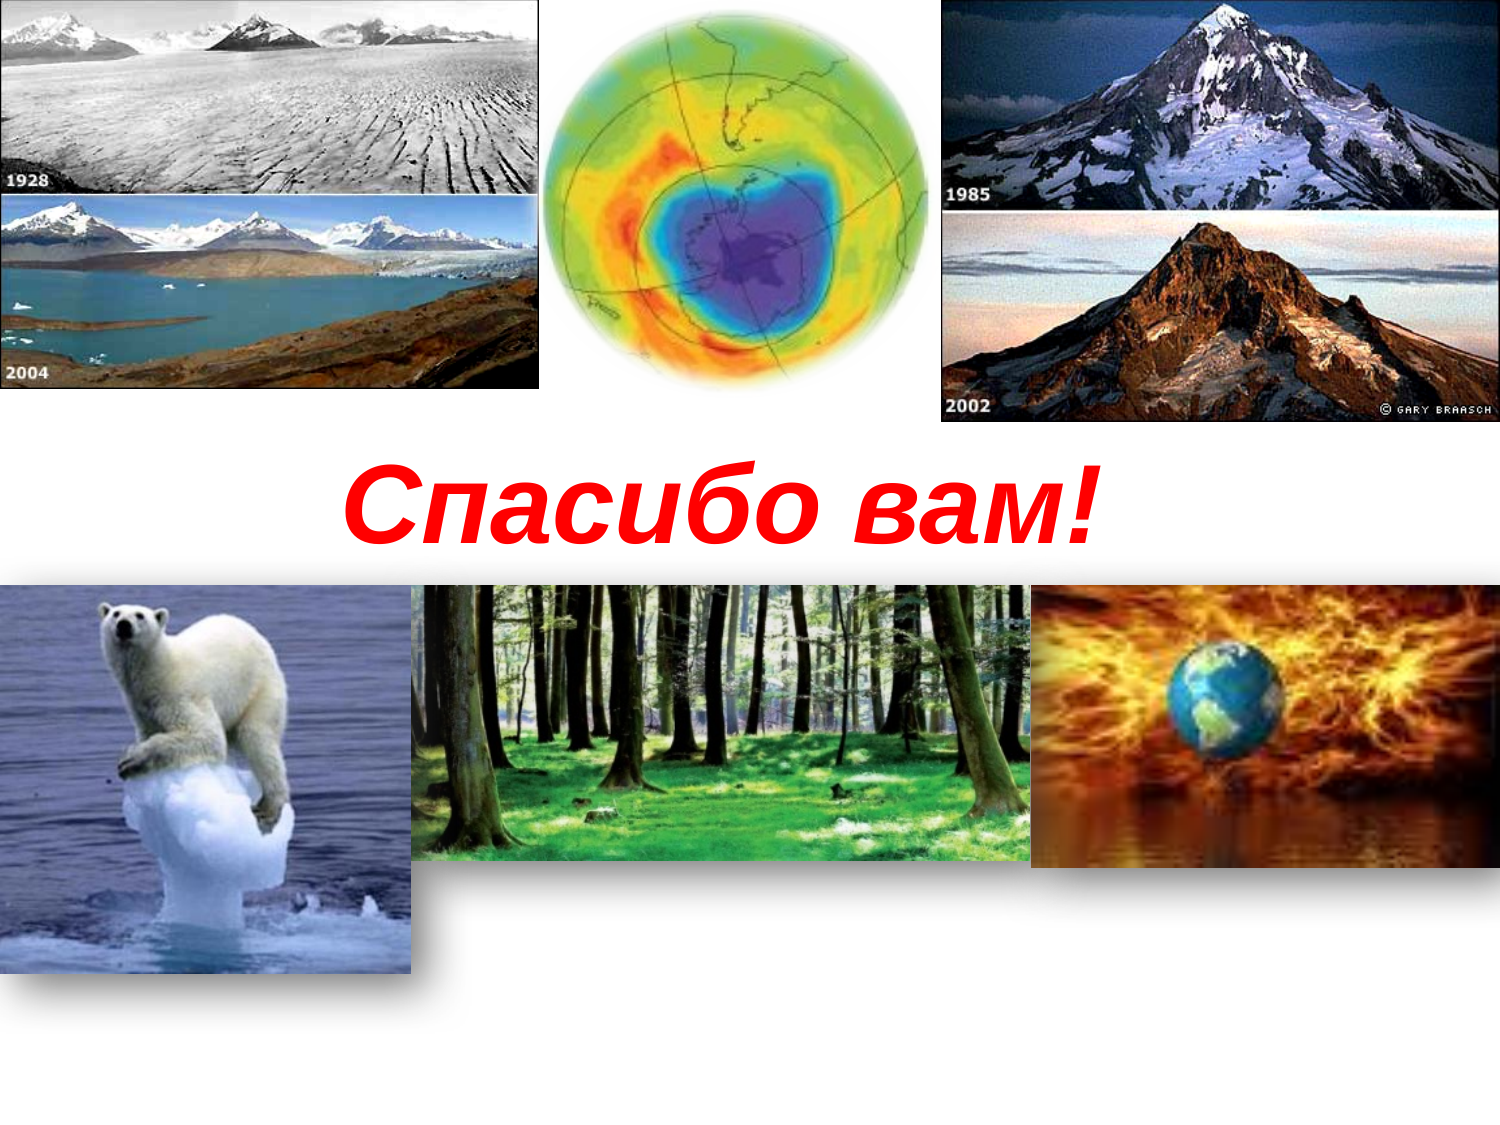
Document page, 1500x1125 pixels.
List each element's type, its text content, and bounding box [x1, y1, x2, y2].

picture [0, 585, 1500, 974]
title Спасибо вам! [46, 421, 1397, 569]
picture [0, 0, 1500, 423]
